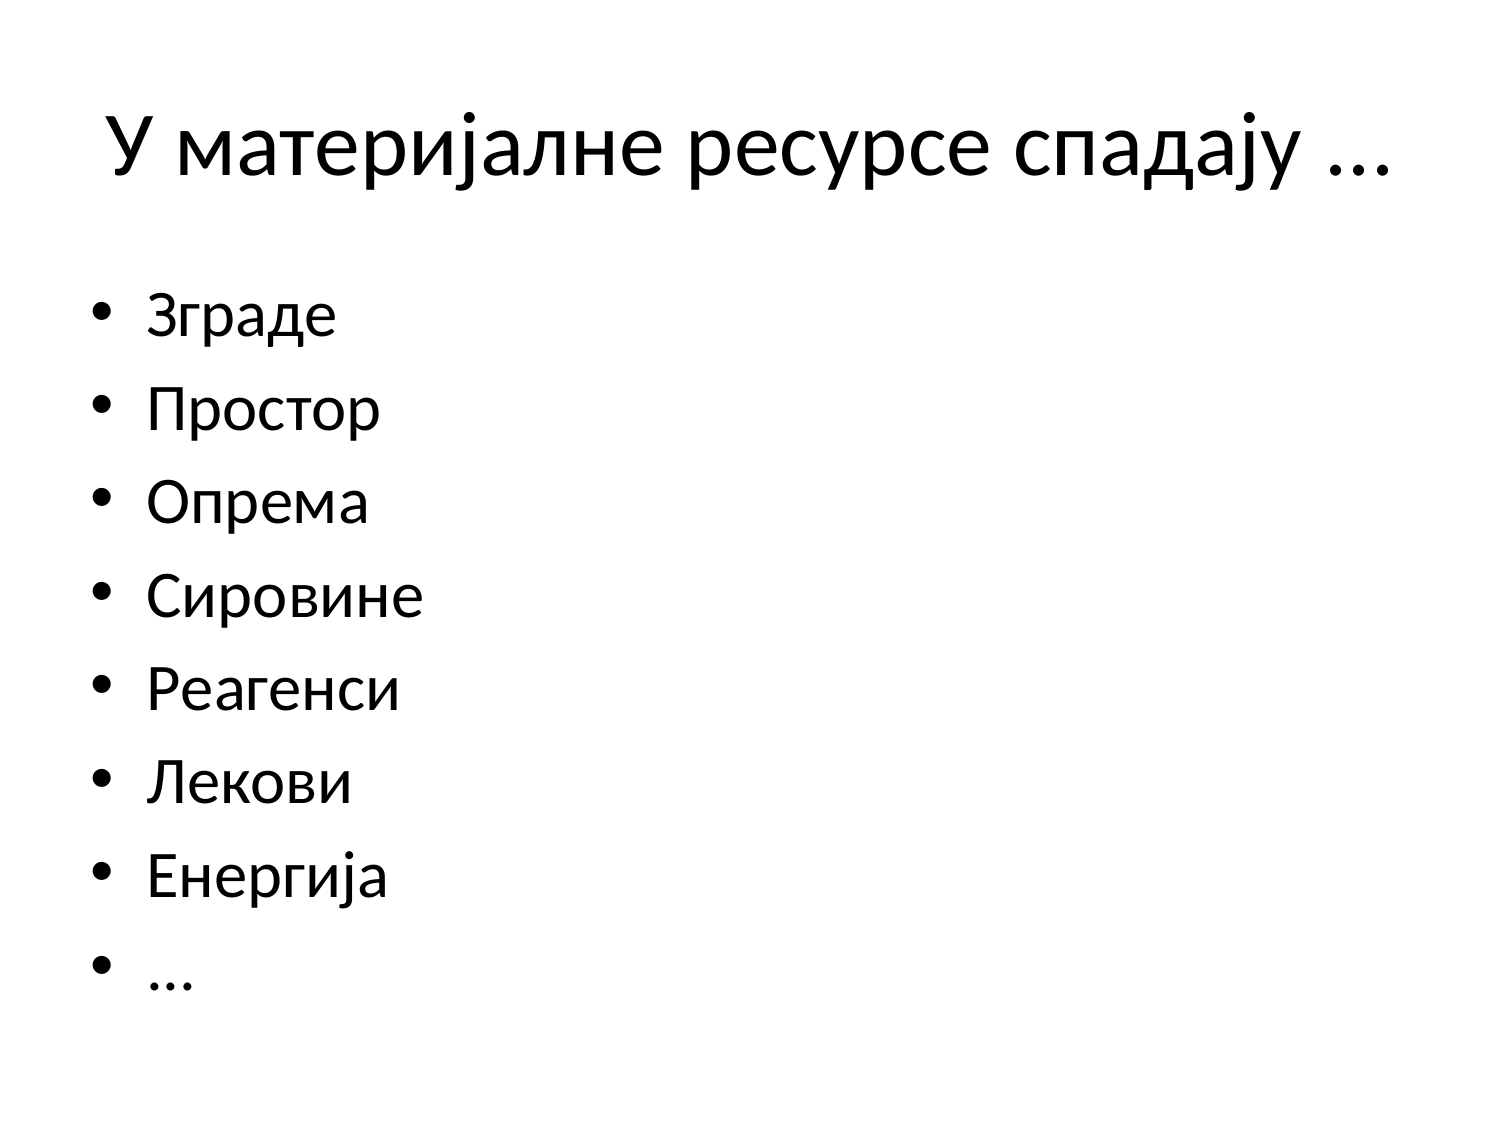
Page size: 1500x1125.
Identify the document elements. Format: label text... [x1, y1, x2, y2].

title У материјалне ресурсе спадају ... [75, 45, 1425, 233]
list Зграде Простор Опрема Сировине Реагенси Лекови Енергија ... [75, 262, 1425, 1100]
